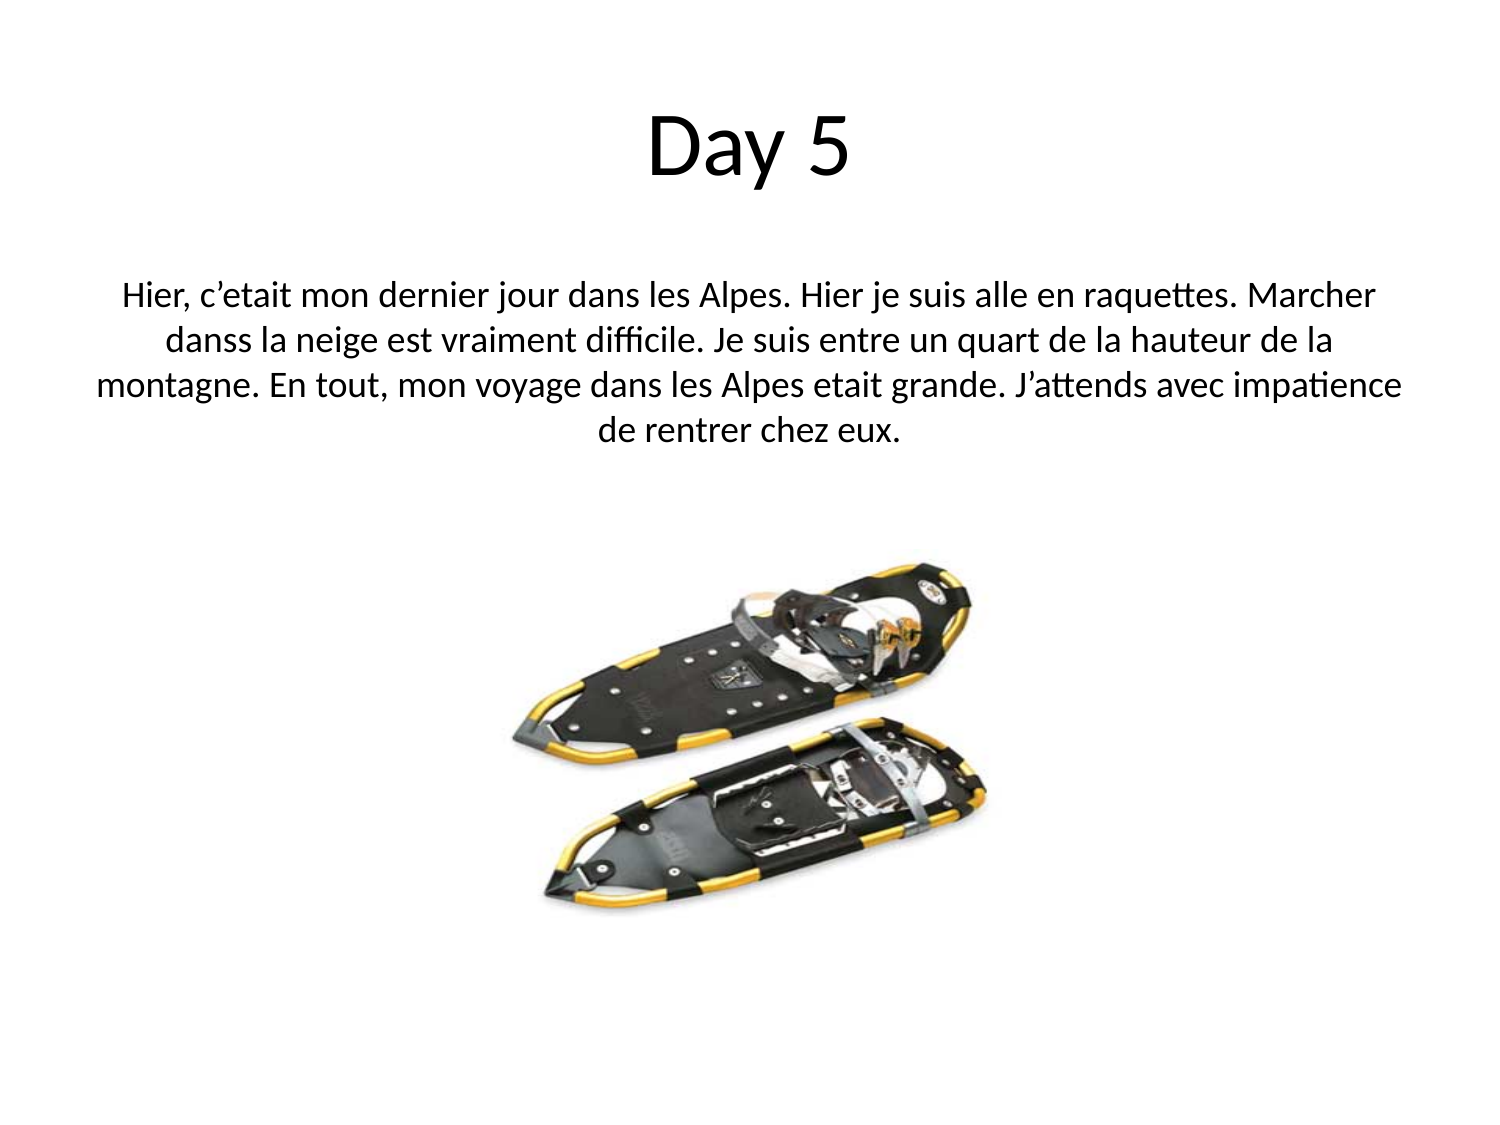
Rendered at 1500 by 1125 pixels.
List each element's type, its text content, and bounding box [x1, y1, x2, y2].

picture [487, 549, 1012, 926]
title Day 5 [75, 45, 1425, 233]
list Hier, c’etait mon dernier jour dans les Alpes. Hier je suis alle en raquettes. Marcher danss la neige est vraiment difficile. Je suis entre un quart de la hauteur de la montagne. En tout, mon voyage dans les Alpes etait grande. J’attends avec impatience de rentrer chez eux. [75, 262, 1425, 563]
